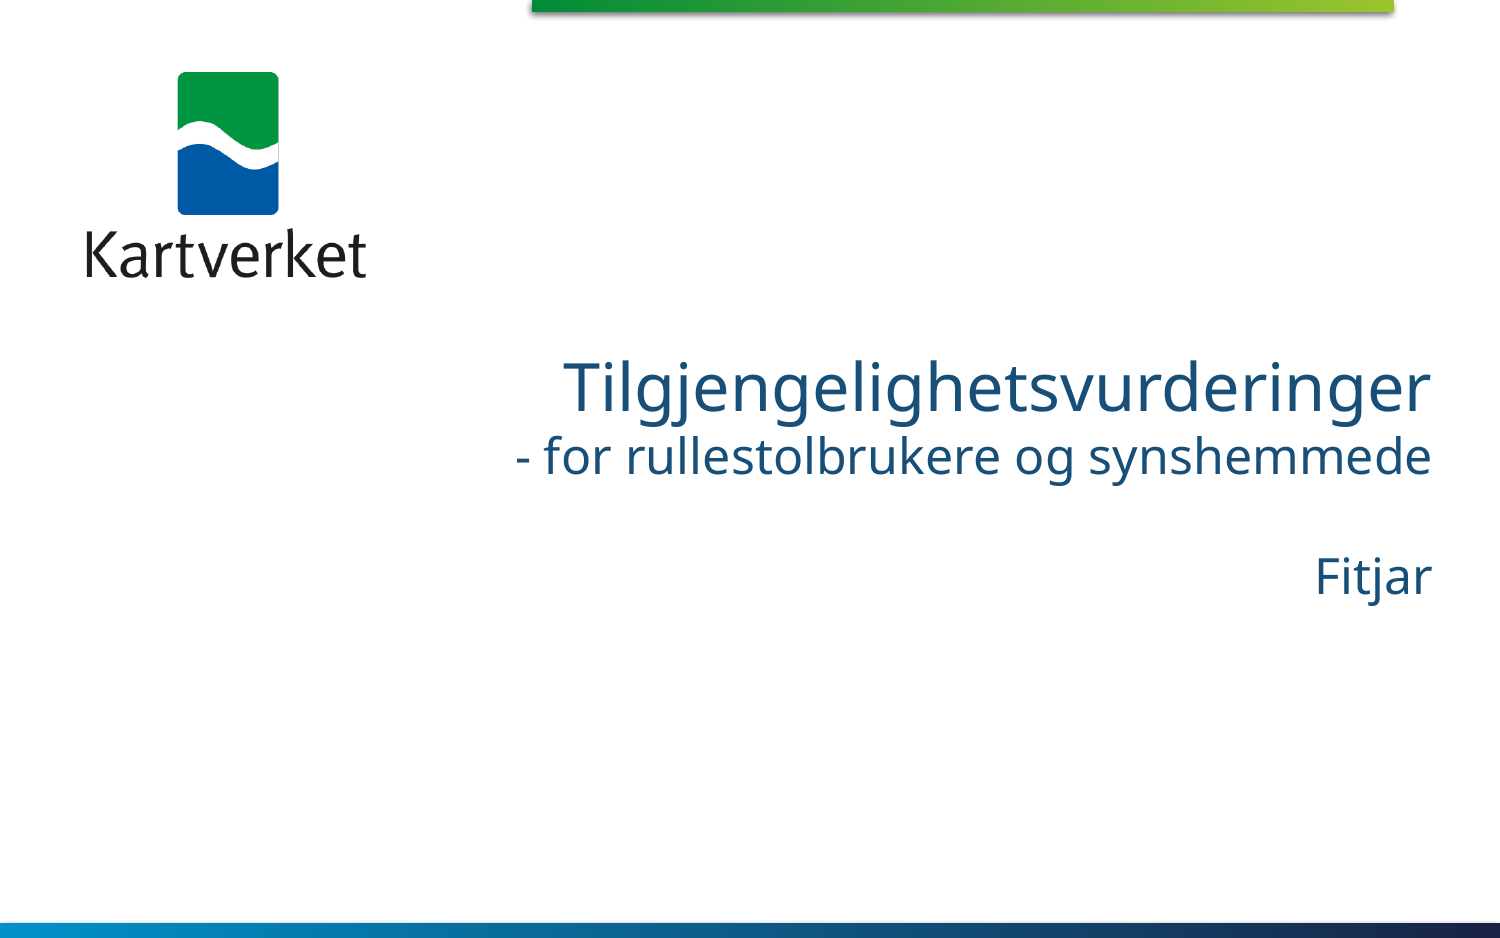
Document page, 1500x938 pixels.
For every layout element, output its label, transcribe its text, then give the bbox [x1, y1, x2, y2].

text_box Tilgjengelighetsvurderinger - for rullestolbrukere og synshemmede Fitjar [66, 337, 1449, 613]
